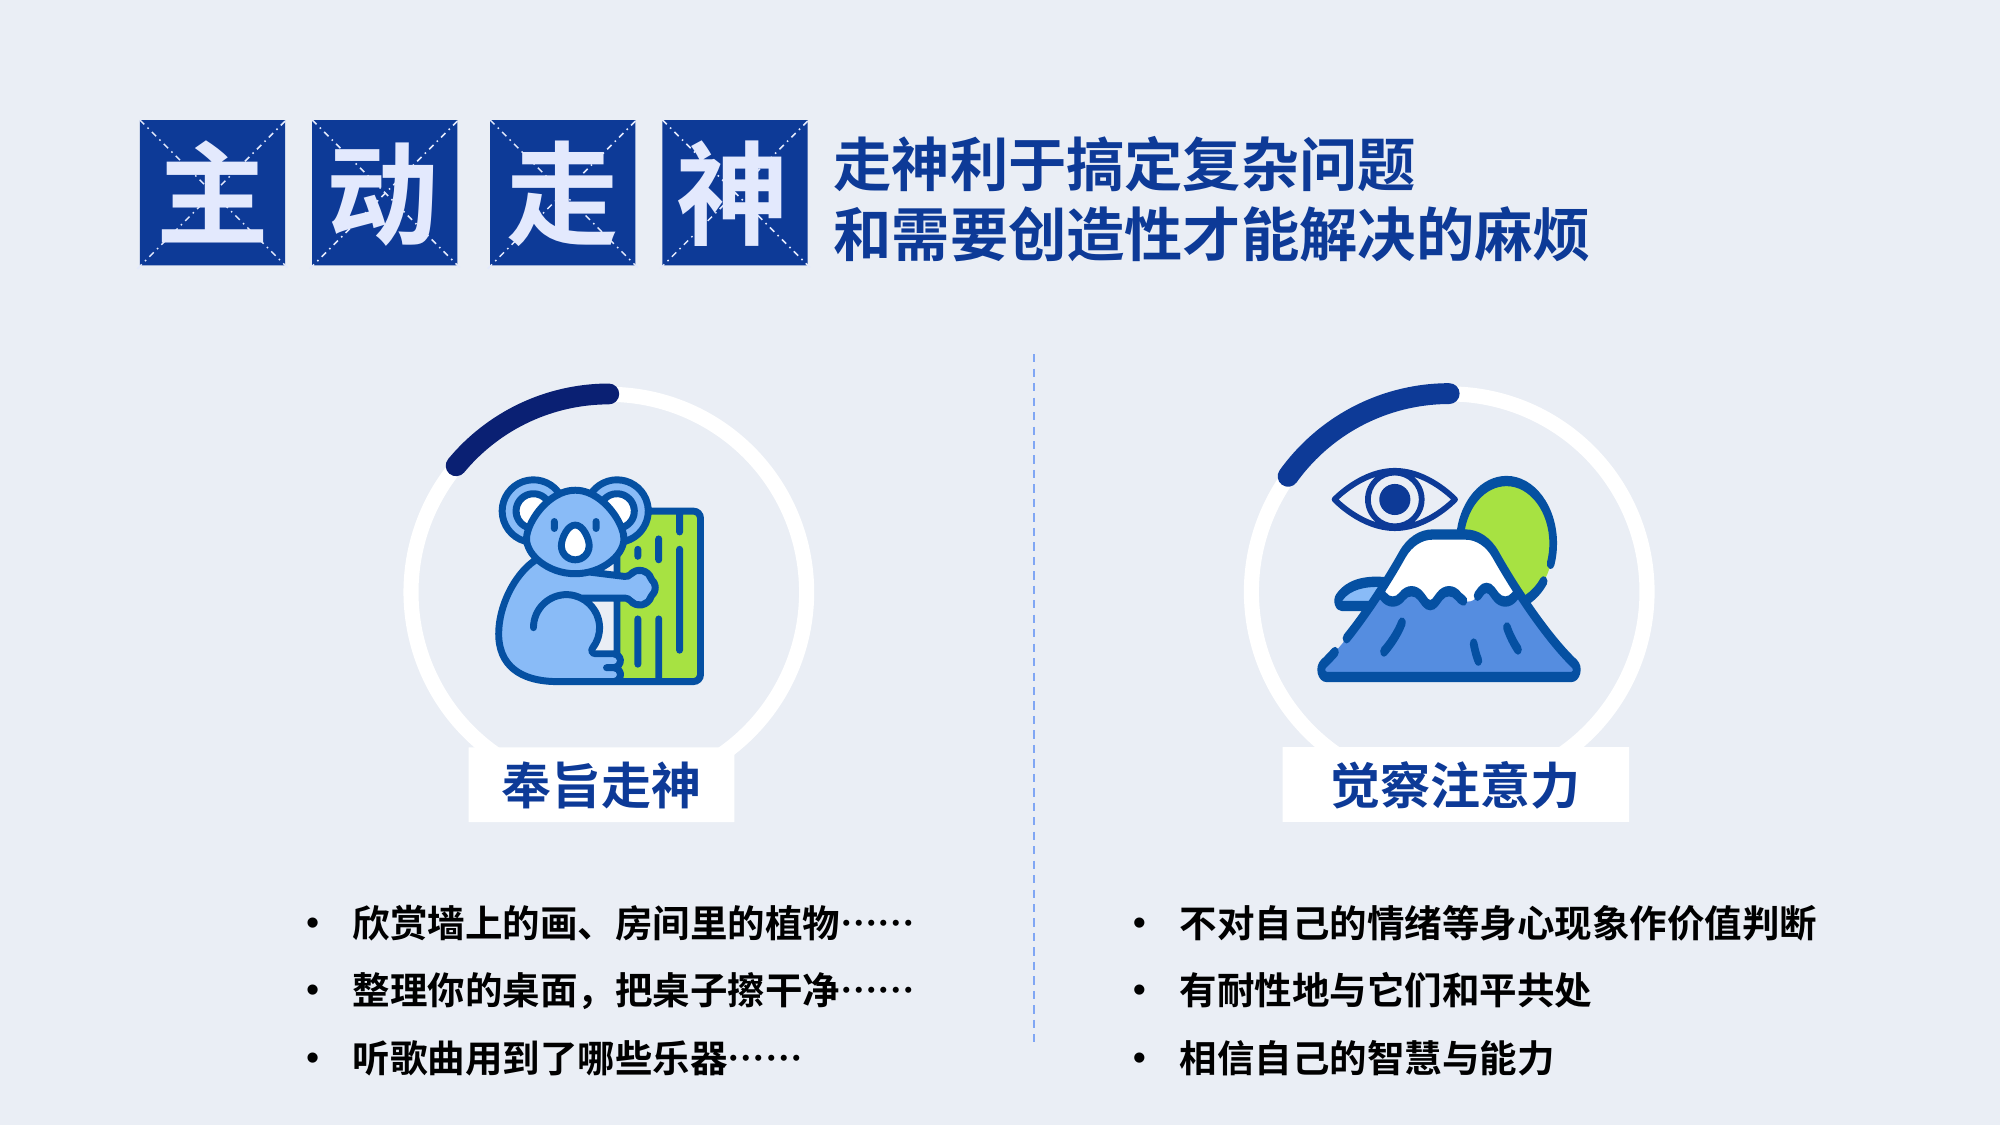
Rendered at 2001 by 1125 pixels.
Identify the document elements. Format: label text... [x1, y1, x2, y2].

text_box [136, 121, 286, 270]
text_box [403, 386, 815, 798]
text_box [1317, 475, 1581, 683]
text_box 不对自己的情绪等身心现象作价值判断 有耐性地与它们和平共处 相信自己的智慧与能力 [1118, 869, 2000, 1087]
text_box 觉察注意力 [1282, 798, 1630, 822]
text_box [308, 121, 458, 270]
text_box 奉旨走神 [468, 798, 735, 823]
text_box 走 [490, 116, 636, 120]
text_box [486, 121, 636, 270]
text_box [662, 120, 812, 269]
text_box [490, 120, 640, 269]
text_box 走神利于搞定复杂问题 和需要创造性才能解决的麻烦 [818, 120, 1624, 275]
text_box 动 [310, 116, 456, 121]
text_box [1243, 386, 1655, 798]
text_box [312, 120, 462, 269]
text_box 主 [139, 116, 286, 120]
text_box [139, 120, 289, 269]
text_box 神 [660, 116, 806, 121]
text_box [658, 121, 808, 270]
text_box 欣赏墙上的画、房间里的植物…… 整理你的桌面，把桌子擦干净…… 听歌曲用到了哪些乐器…… [291, 869, 1036, 1087]
